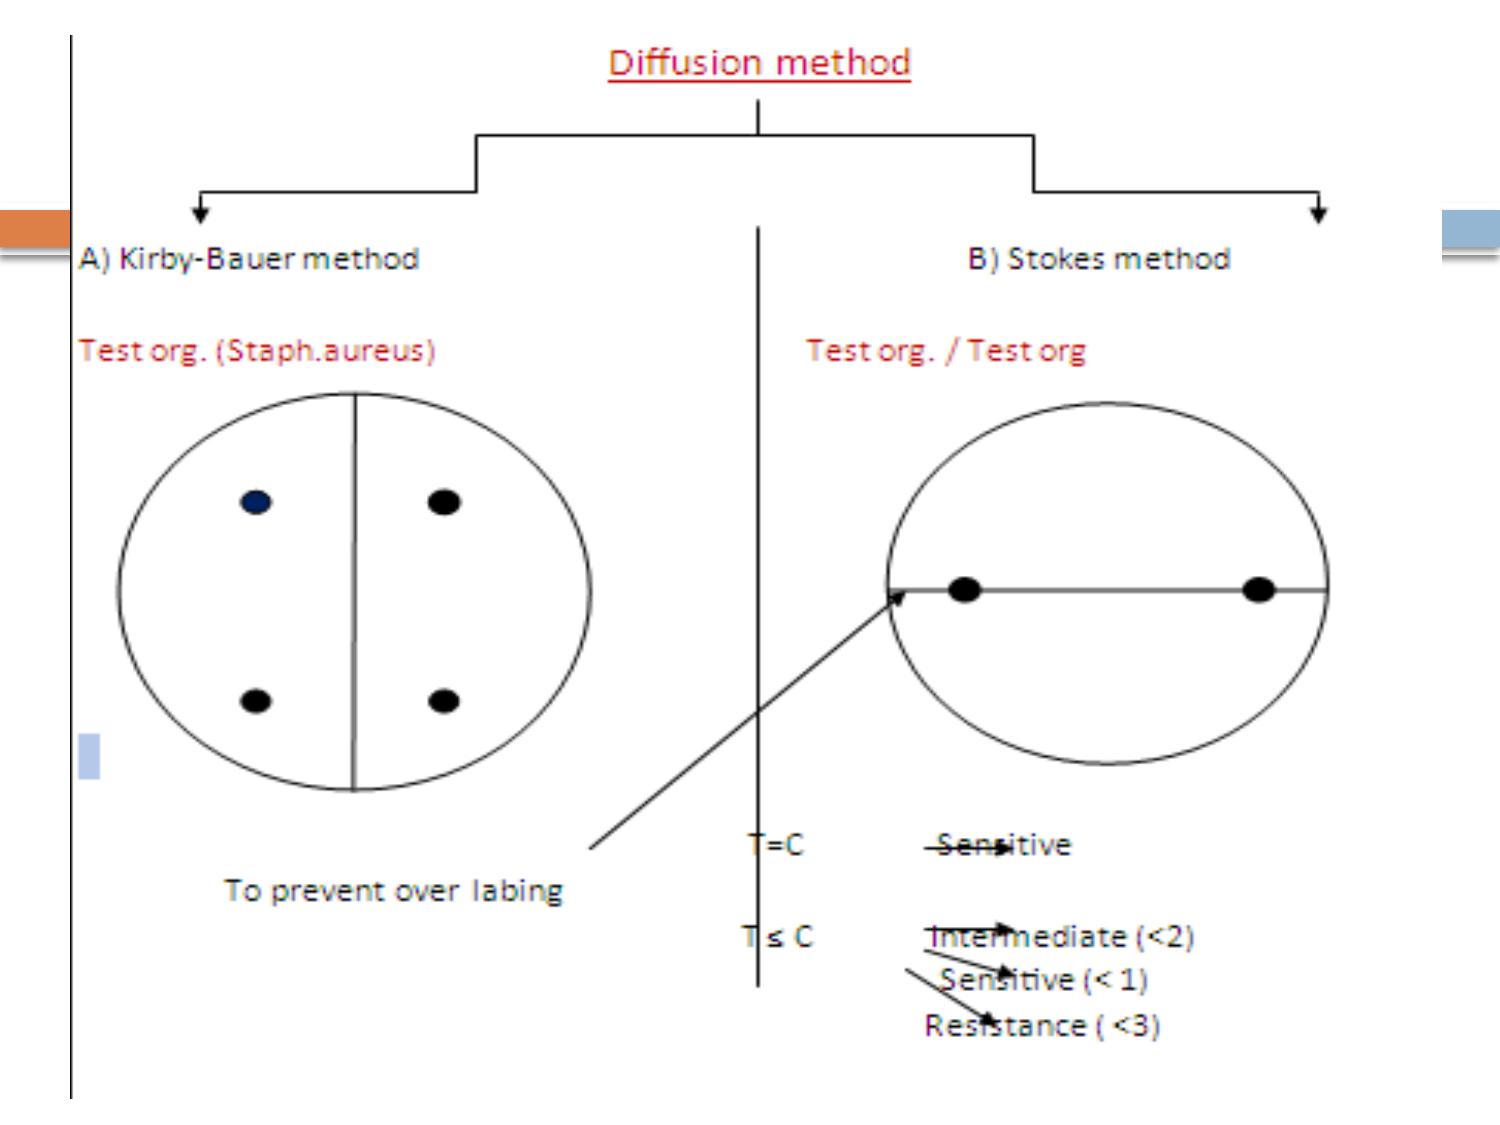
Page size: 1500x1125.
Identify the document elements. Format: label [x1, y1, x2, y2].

list [70, 34, 1442, 1099]
